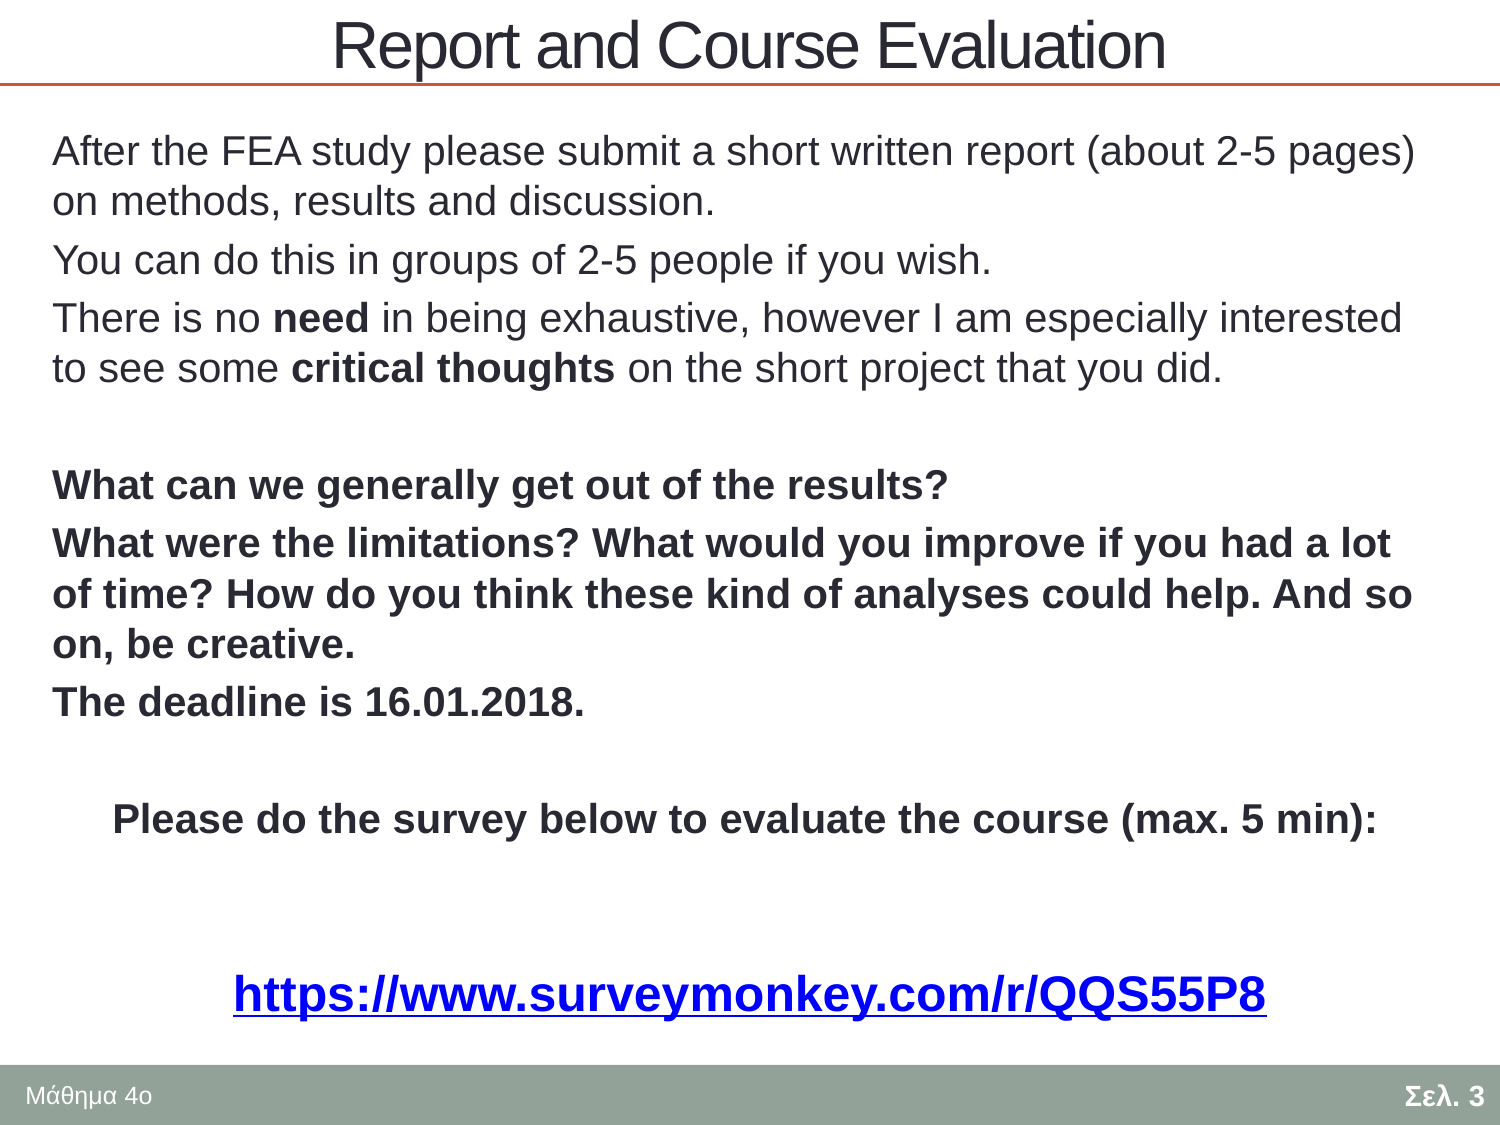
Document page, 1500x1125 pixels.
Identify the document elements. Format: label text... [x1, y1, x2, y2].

text_box https://www.surveymonkey.com/r/QQS55P8 [218, 954, 1282, 1030]
title Report and Course Evaluation [0, 0, 1500, 85]
slide_number Σελ. 3 [1250, 1068, 1500, 1122]
list After the FEA study please submit a short written report (about 2-5 pages) on methods, results and discussion. You can do this in groups of 2-5 people if you wish. There is no need in being exhaustive, however I am especially interested to see some critical thoughts on the short project that you did. What can we generally get out of the results? What were the limitations? What would you improve if you had a lot of time? How do you think these kind of analyses could help. And so on, be creative. The deadline is 16.01.2018. Please do the survey below to evaluate the course (max. 5 min): [37, 116, 1454, 917]
